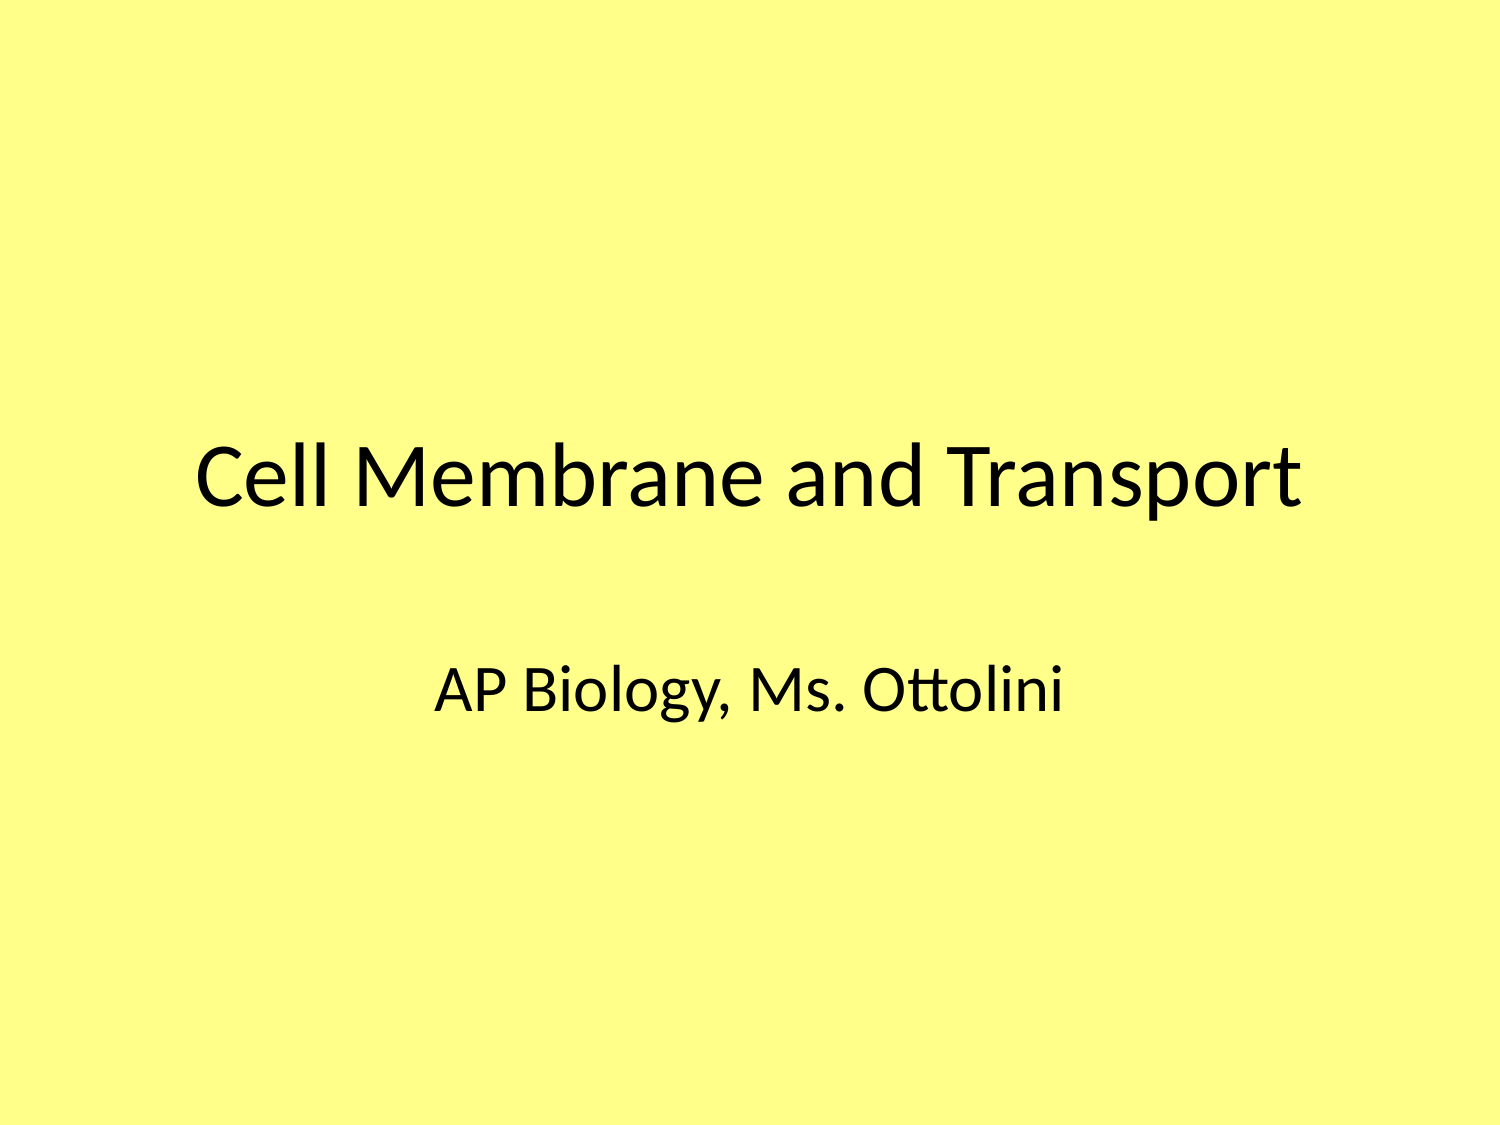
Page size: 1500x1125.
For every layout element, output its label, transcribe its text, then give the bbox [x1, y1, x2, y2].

subtitle AP Biology, Ms. Ottolini [225, 637, 1275, 925]
title Cell Membrane and Transport [112, 349, 1388, 591]
